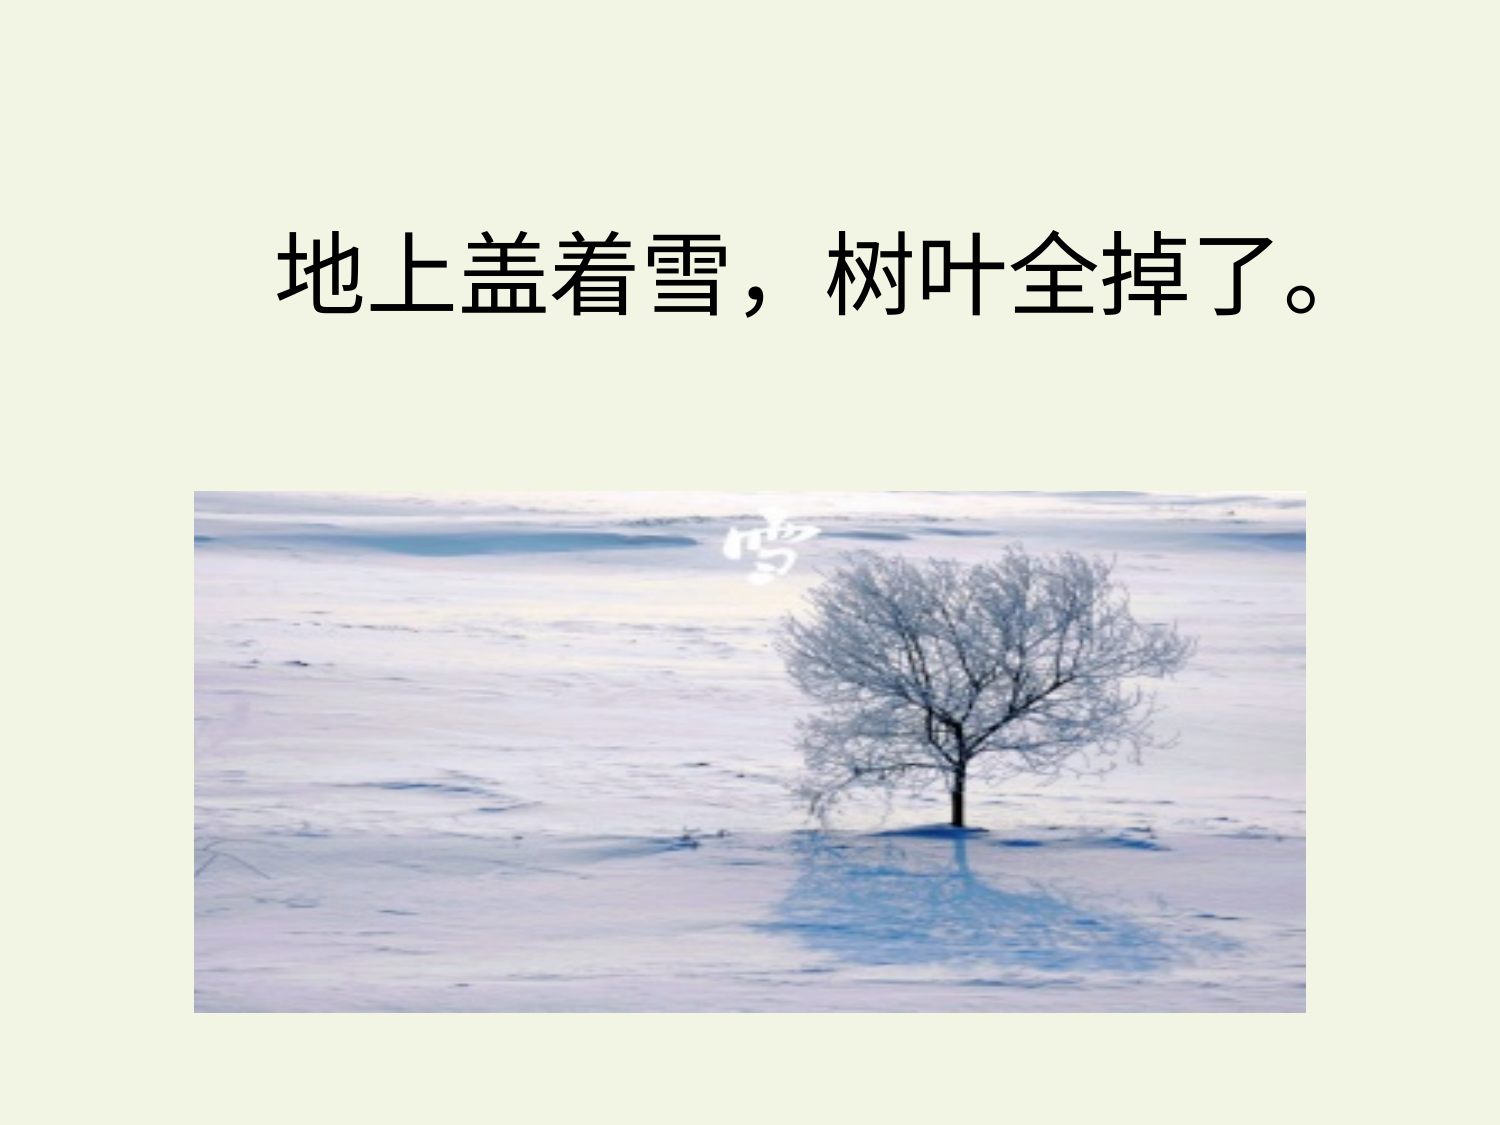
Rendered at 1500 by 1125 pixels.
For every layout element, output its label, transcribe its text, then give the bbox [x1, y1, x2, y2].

picture [0, 0, 1500, 1125]
title 地上盖着雪，树叶全掉了。 [150, 184, 1500, 373]
